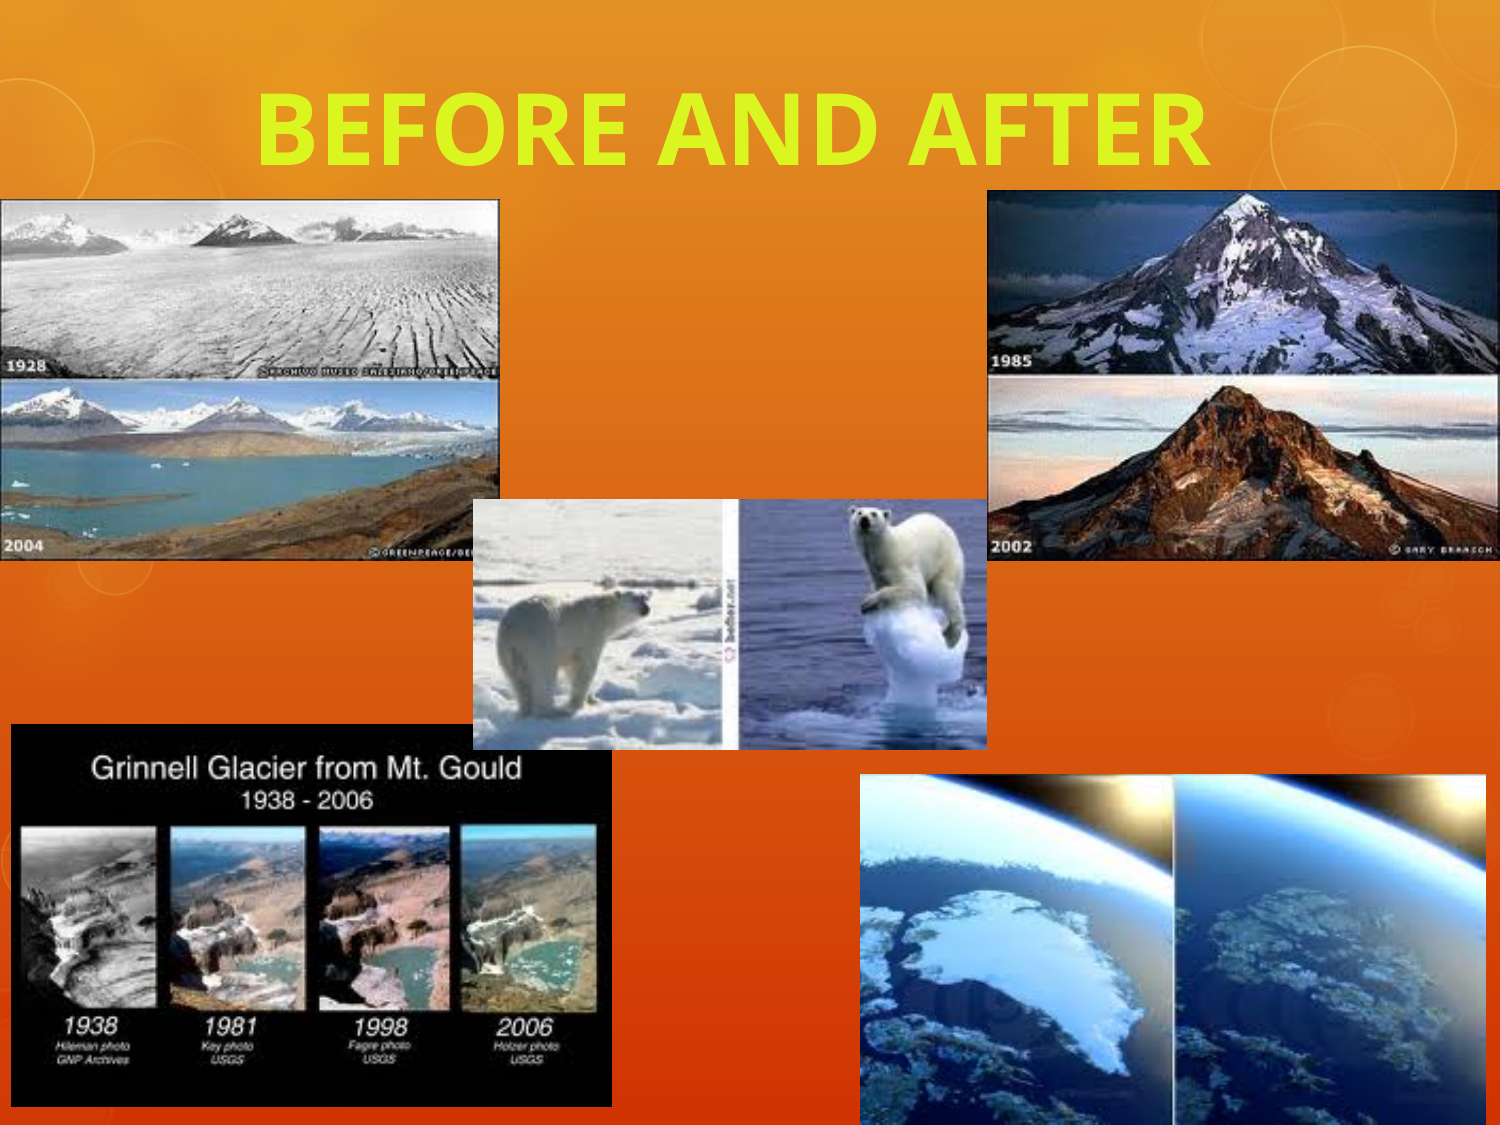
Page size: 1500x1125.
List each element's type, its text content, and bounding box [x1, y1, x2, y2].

picture [0, 190, 1500, 1107]
picture [860, 774, 1487, 1125]
title BEFORE AND AFTER [237, 50, 1250, 202]
